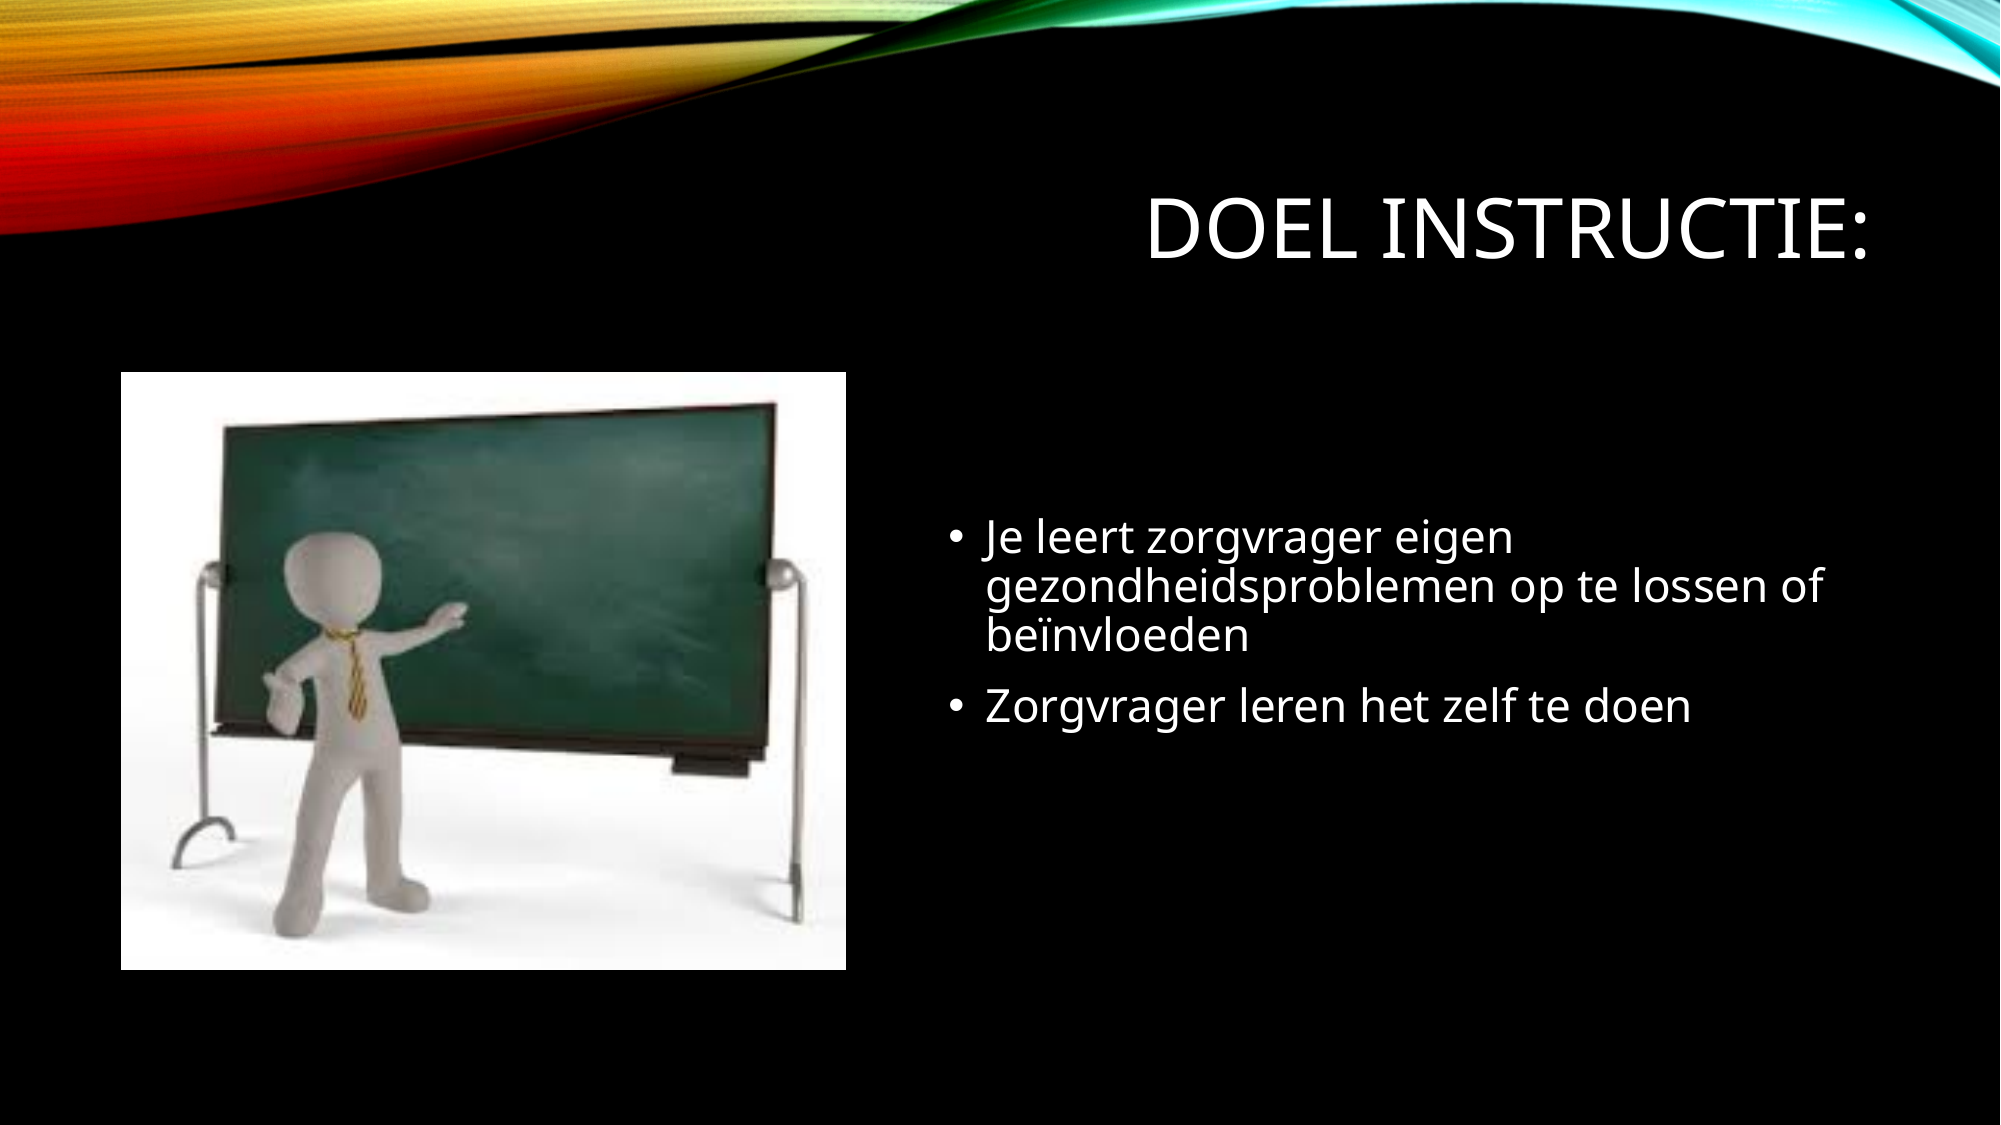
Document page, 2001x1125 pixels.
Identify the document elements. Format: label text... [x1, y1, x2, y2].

picture [0, 0, 2000, 237]
list Je leert zorgvrager eigen gezondheidsproblemen op te lossen of beïnvloeden Zorgvrager leren het zelf te doen [933, 360, 1888, 1021]
picture [121, 372, 846, 971]
title Doel instructie: [474, 125, 1888, 338]
